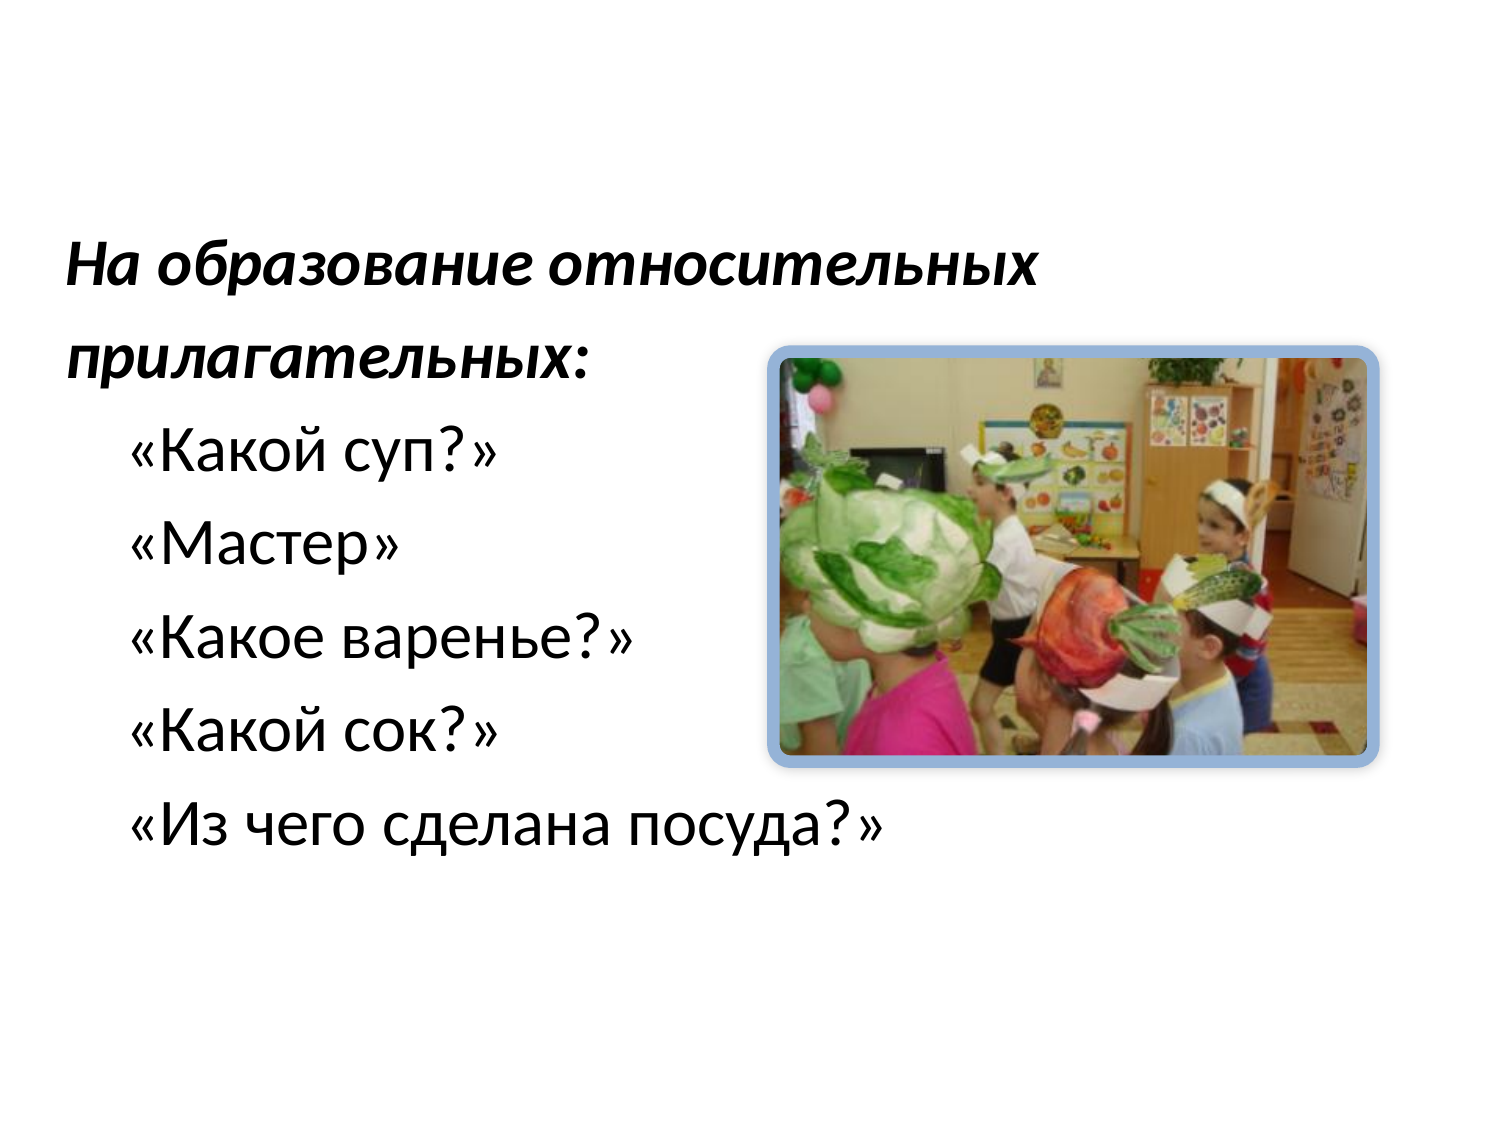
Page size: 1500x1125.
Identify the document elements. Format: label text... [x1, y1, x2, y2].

picture [773, 351, 1374, 762]
list На образование относительных прилагательных: «Какой суп?» «Мастер» «Какое варенье?» «Какой сок?» «Из чего сделана посуда?» [50, 210, 1475, 998]
